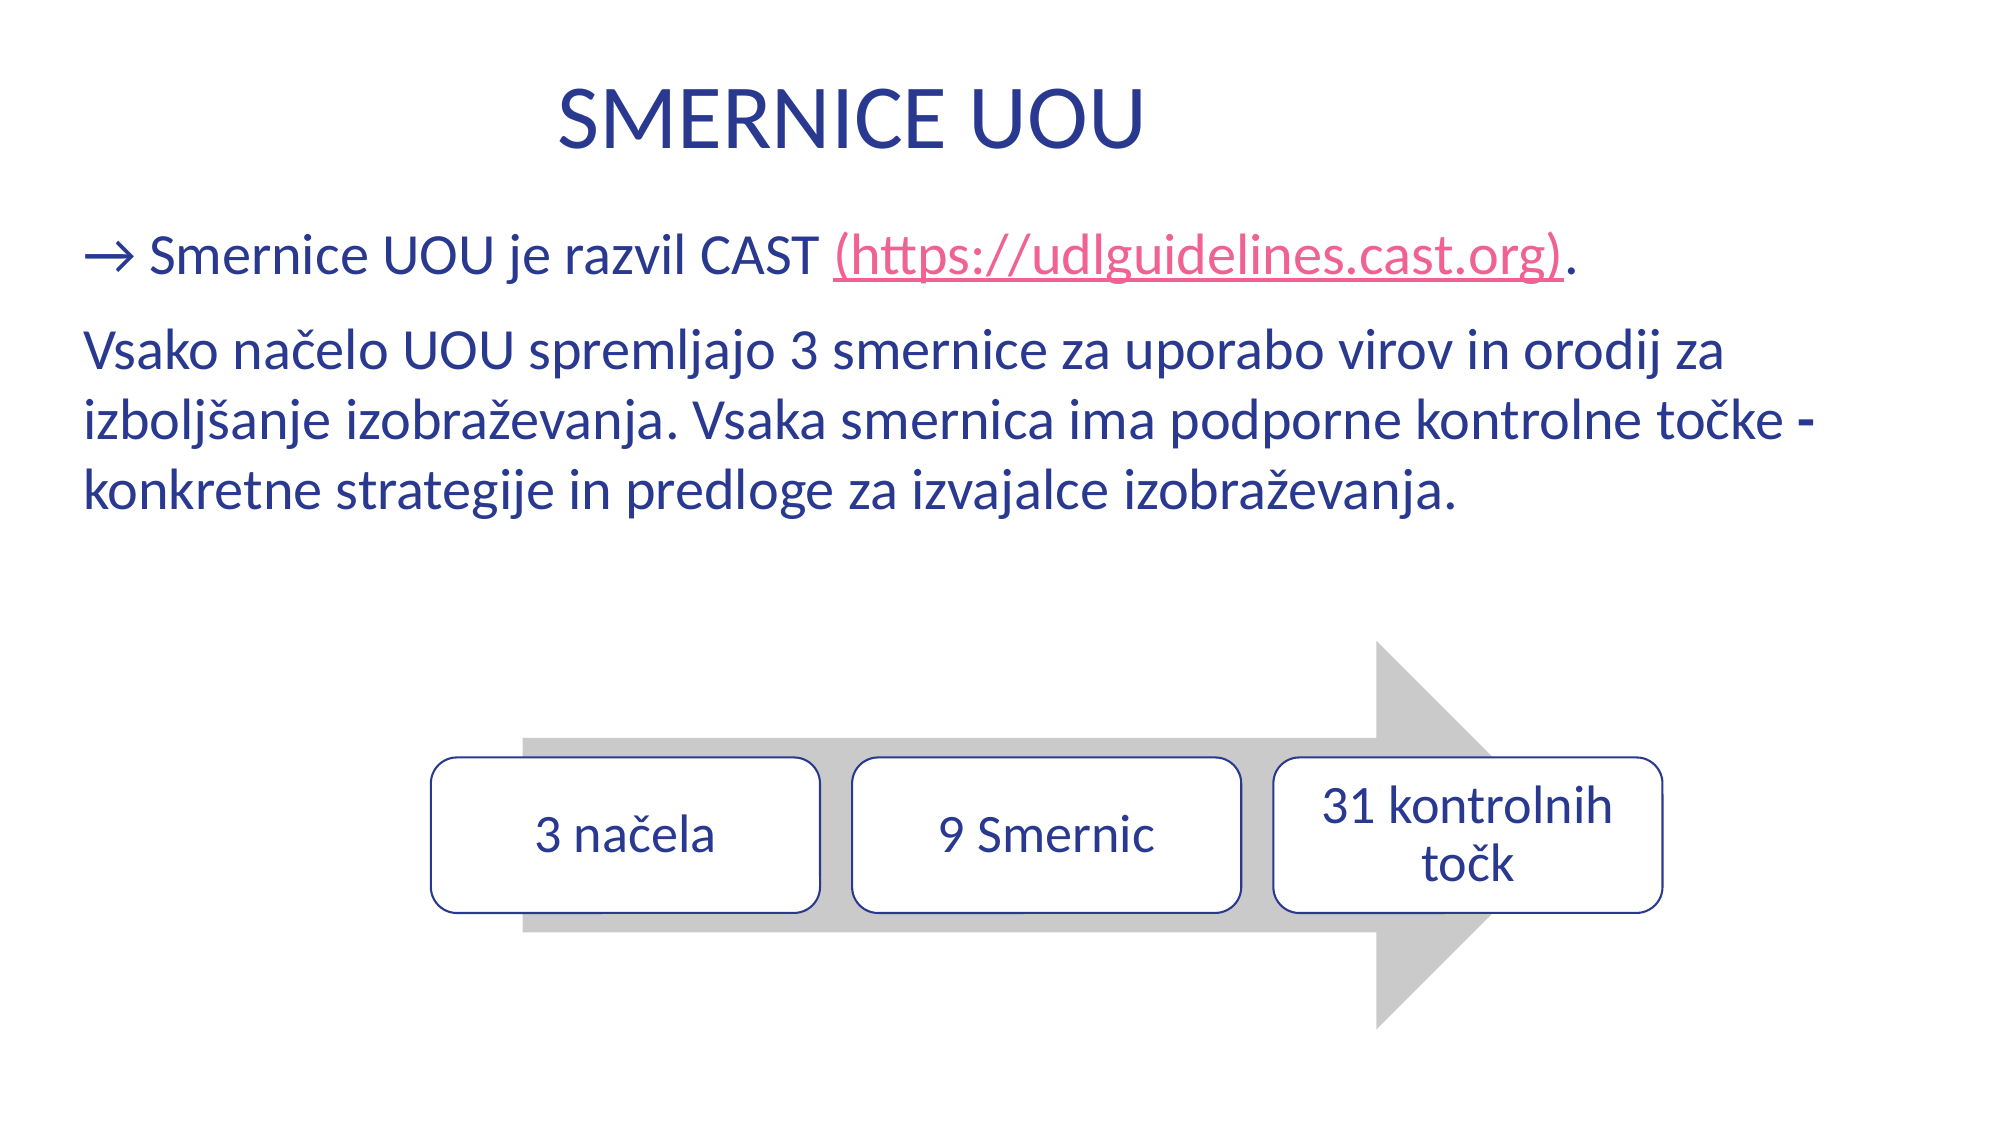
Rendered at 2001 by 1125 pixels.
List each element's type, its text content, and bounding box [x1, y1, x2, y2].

title SMERNICE UOU [0, 61, 1725, 279]
text_box → Smernice UOU je razvil CAST (https://udlguidelines.cast.org). Vsako načelo UOU spremljajo 3 smernice za uporabo virov in orodij za izboljšanje izobraževanja. Vsaka smernica ima podporne kontrolne točke - konkretne strategije in predloge za izvajalce izobraževanja. [68, 208, 1970, 529]
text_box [430, 640, 1663, 1030]
